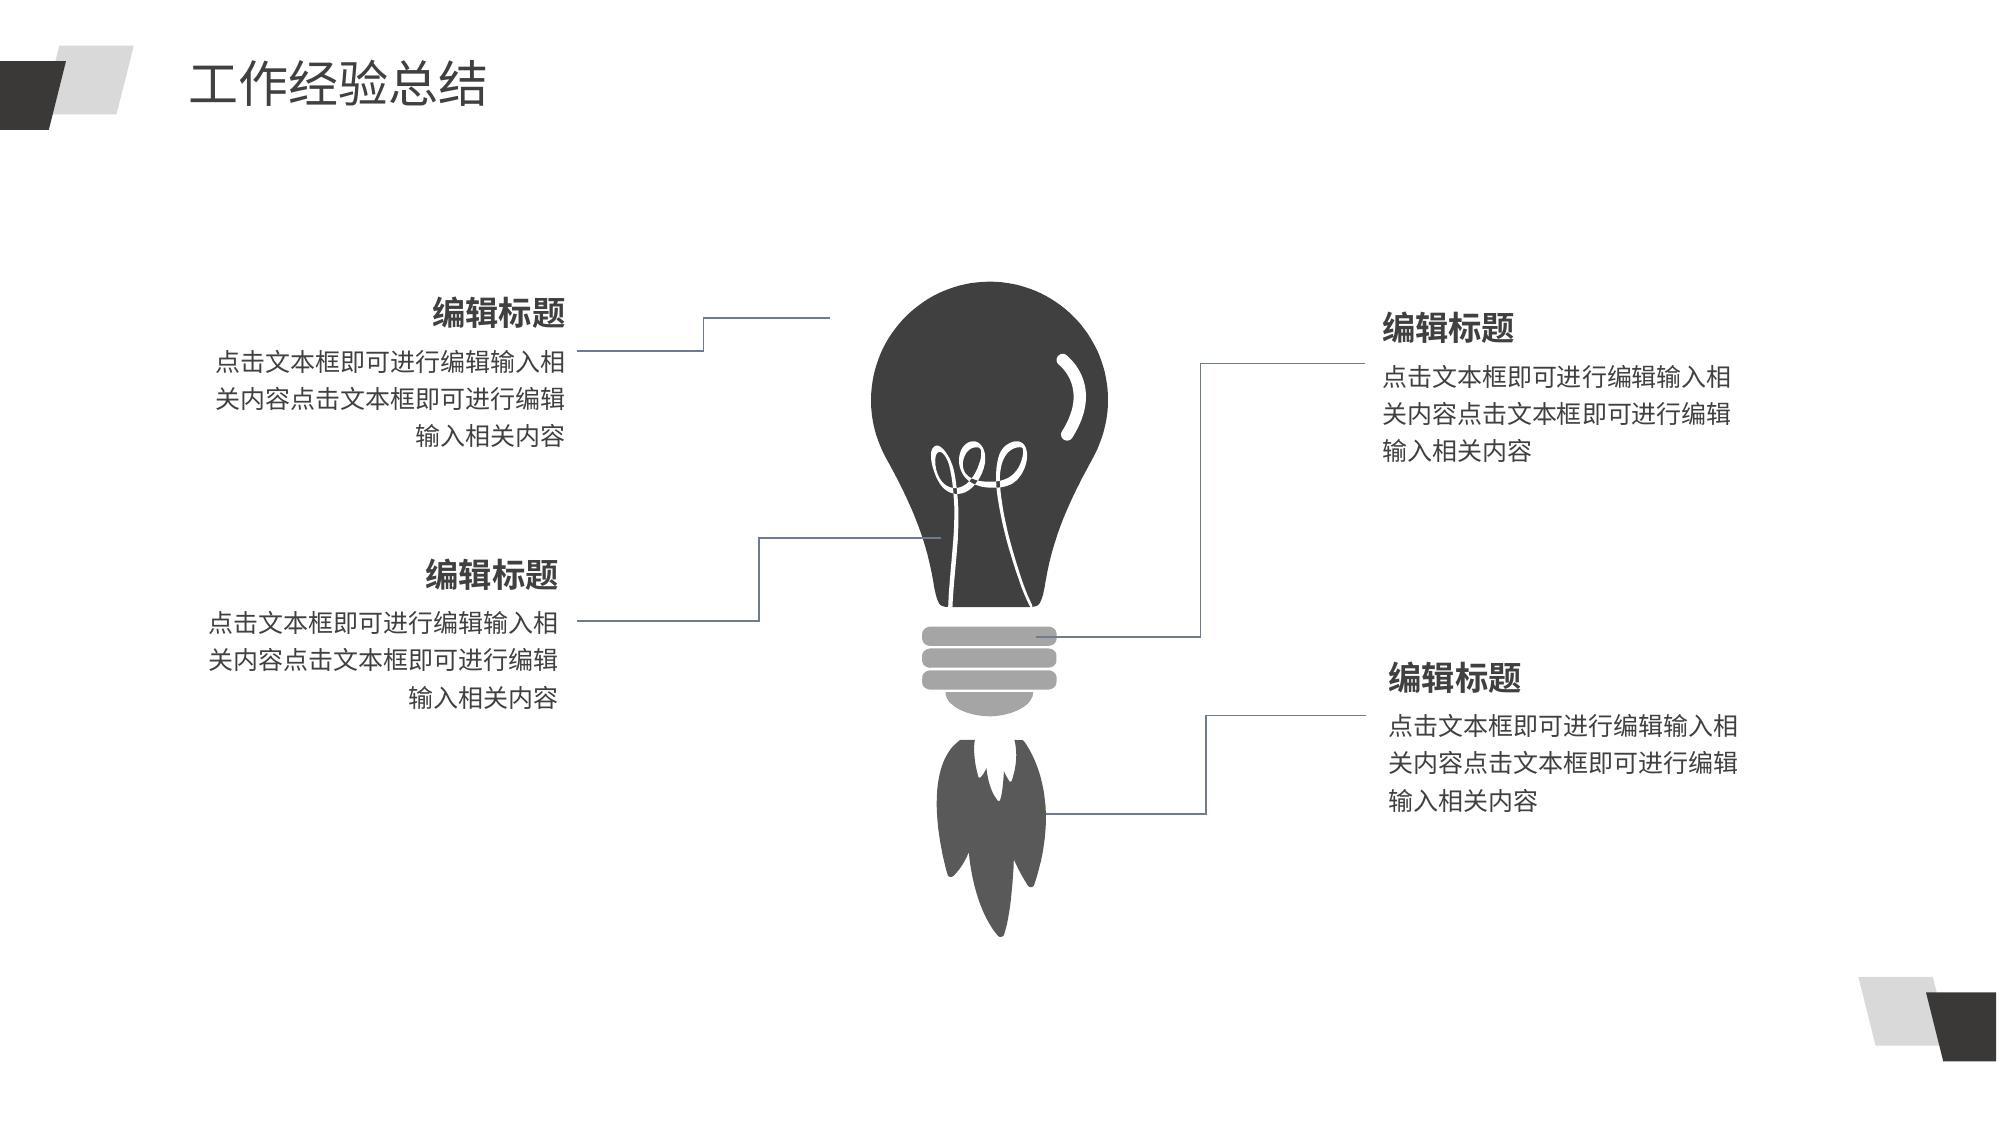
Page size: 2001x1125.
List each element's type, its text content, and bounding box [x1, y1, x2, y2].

text_box 点击文本框即可进行编辑输入相关内容点击文本框即可进行编辑输入相关内容 [1373, 695, 1770, 823]
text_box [1858, 976, 1997, 1062]
text_box [931, 441, 1028, 591]
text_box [922, 591, 1056, 725]
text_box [1036, 363, 1365, 638]
text_box 点击文本框即可进行编辑输入相关内容点击文本框即可进行编辑输入相关内容 [1367, 346, 1763, 474]
text_box [936, 739, 1046, 937]
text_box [0, 45, 134, 130]
text_box 编辑标题 [1373, 649, 1588, 704]
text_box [577, 537, 941, 621]
text_box 编辑标题 [359, 546, 574, 601]
text_box 点击文本框即可进行编辑输入相关内容点击文本框即可进行编辑输入相关内容 [178, 592, 574, 720]
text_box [1045, 715, 1367, 814]
text_box 工作经验总结 [173, 45, 1064, 121]
text_box [1056, 353, 1075, 363]
text_box 编辑标题 [366, 285, 580, 340]
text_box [577, 317, 830, 352]
text_box [871, 281, 1103, 591]
text_box 编辑标题 [1367, 300, 1582, 355]
text_box 点击文本框即可进行编辑输入相关内容点击文本框即可进行编辑输入相关内容 [184, 331, 580, 459]
